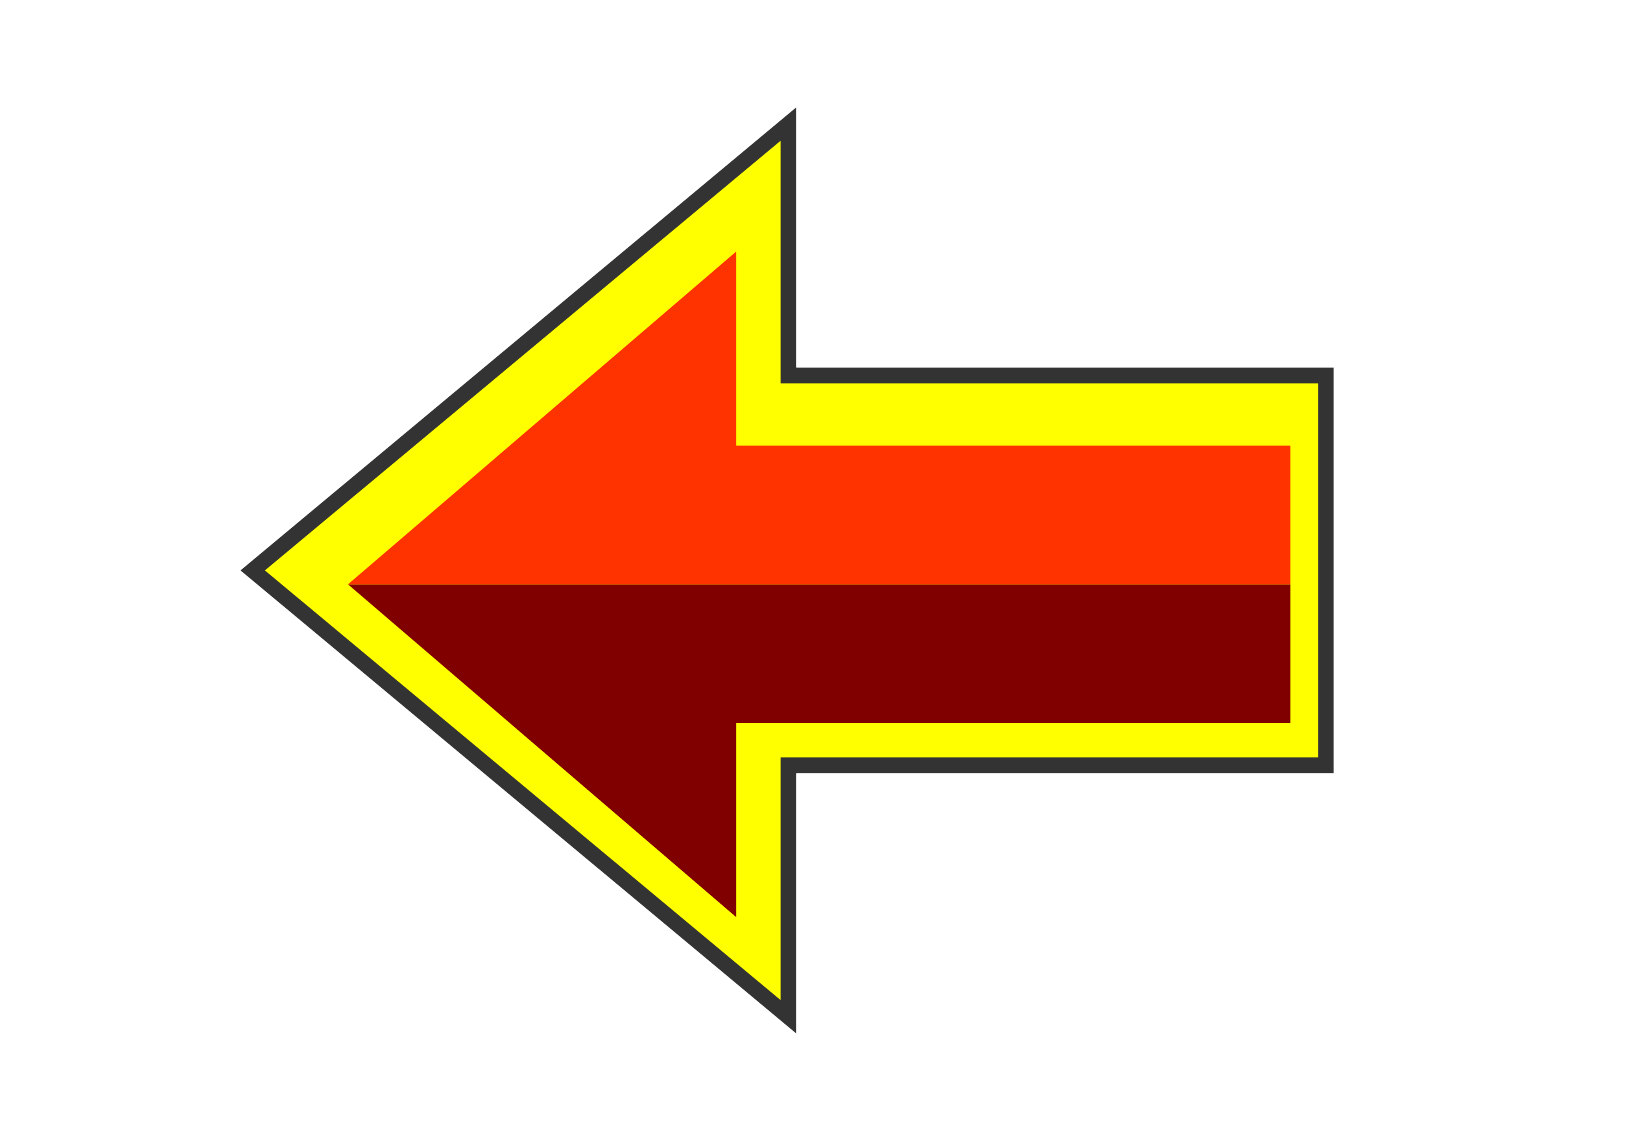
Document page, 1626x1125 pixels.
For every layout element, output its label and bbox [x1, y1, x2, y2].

text_box [264, 140, 1319, 1001]
